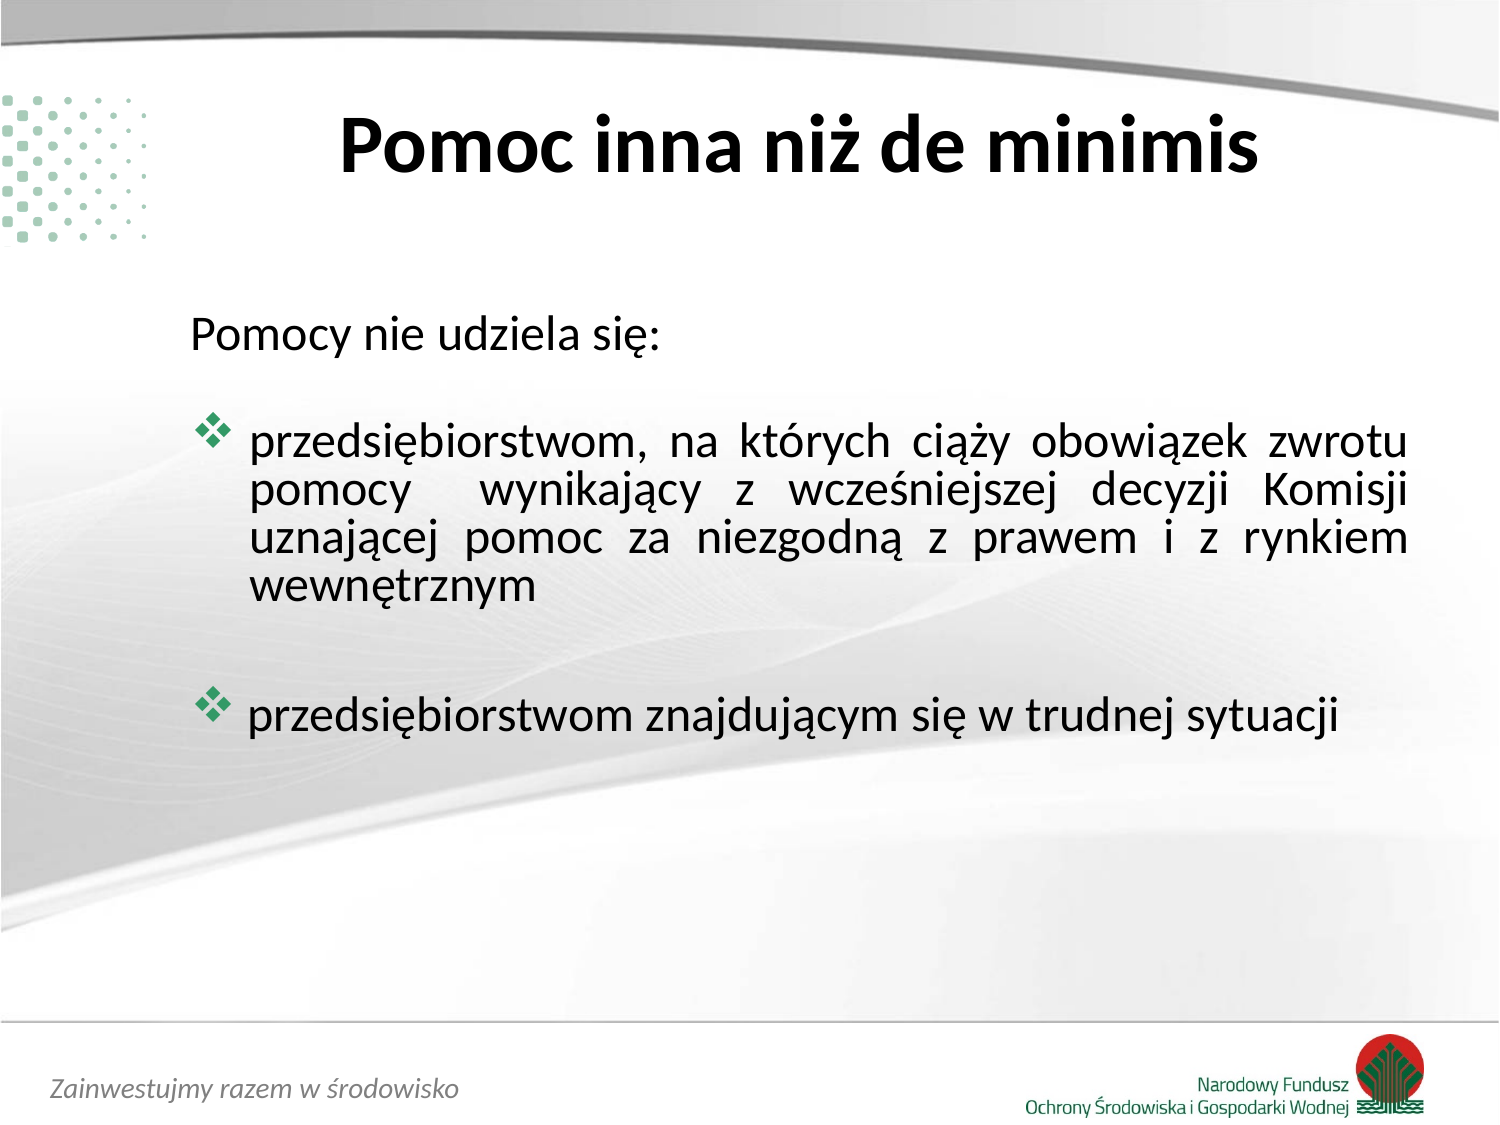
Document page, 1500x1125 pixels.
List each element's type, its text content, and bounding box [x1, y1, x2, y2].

picture [1026, 1034, 1424, 1118]
list Pomocy nie udziela się: przedsiębiorstwom, na których ciąży obowiązek zwrotu pomocy wynikający z wcześniejszej decyzji Komisji uznającej pomoc za niezgodną z prawem i z rynkiem wewnętrznym przedsiębiorstwom znajdującym się w trudnej sytuacji [175, 262, 1425, 1005]
title Pomoc inna niż de minimis [175, 58, 1425, 220]
picture [0, 0, 1499, 1023]
